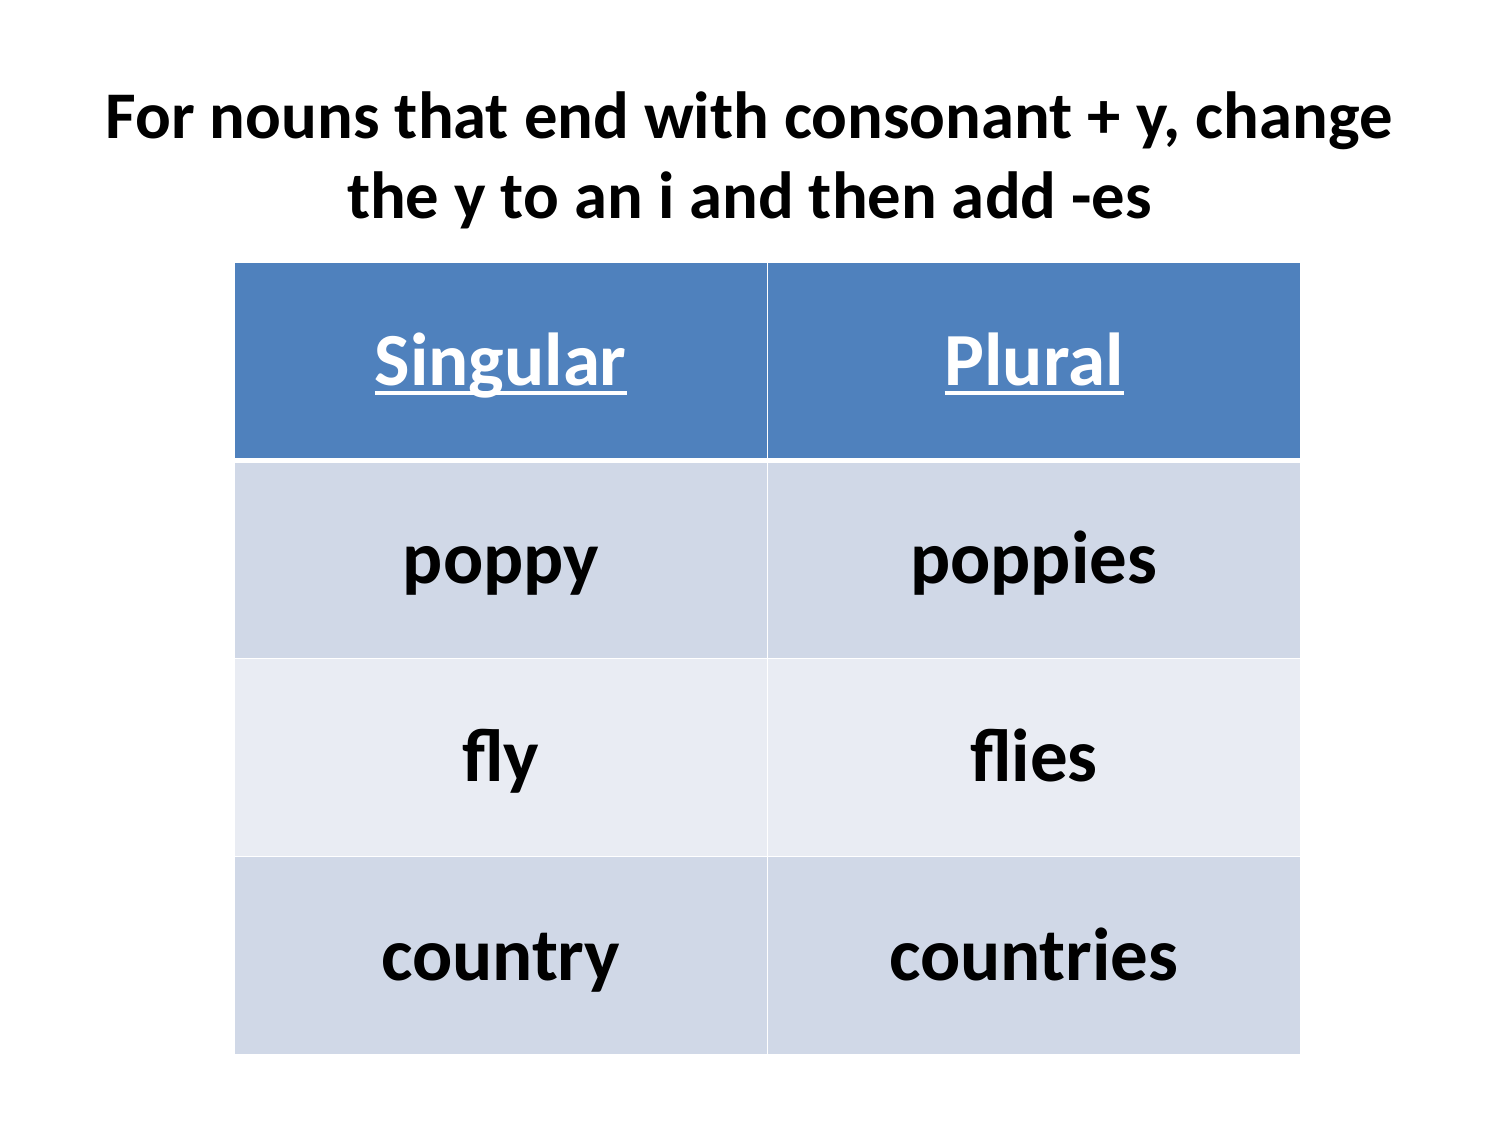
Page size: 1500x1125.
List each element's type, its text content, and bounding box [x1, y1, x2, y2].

table_cell flies [768, 659, 1300, 856]
table_header Singular [235, 263, 767, 458]
table_cell poppy [235, 463, 767, 658]
table_cell country [235, 857, 767, 1054]
table_cell countries [768, 857, 1300, 1054]
table_cell fly [235, 659, 767, 856]
table_cell poppies [768, 463, 1300, 658]
table_header Plural [768, 263, 1300, 458]
title For nouns that end with consonant + y, change the y to an i and then add -es [75, 93, 1425, 211]
